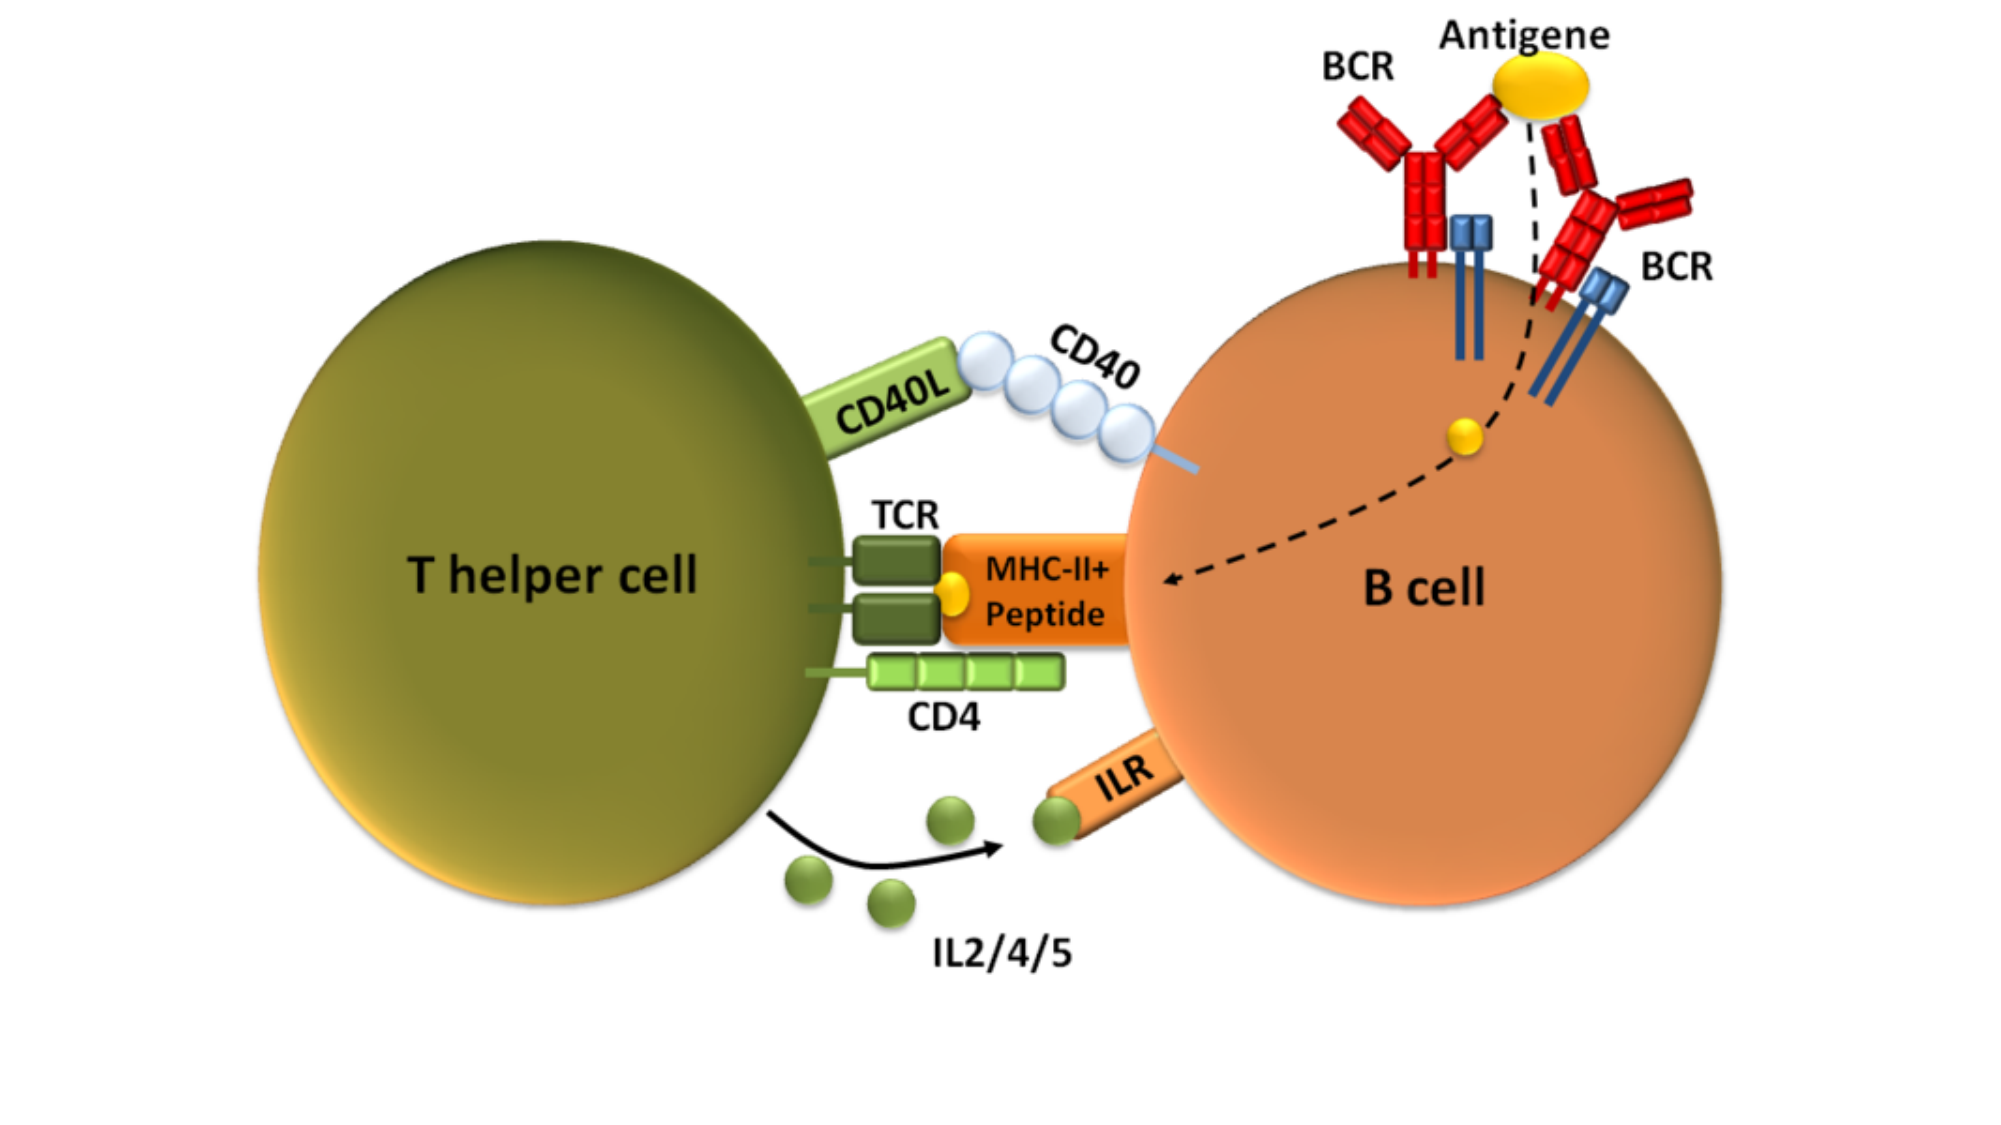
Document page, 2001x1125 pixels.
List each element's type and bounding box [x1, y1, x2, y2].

picture [249, 0, 1750, 1125]
